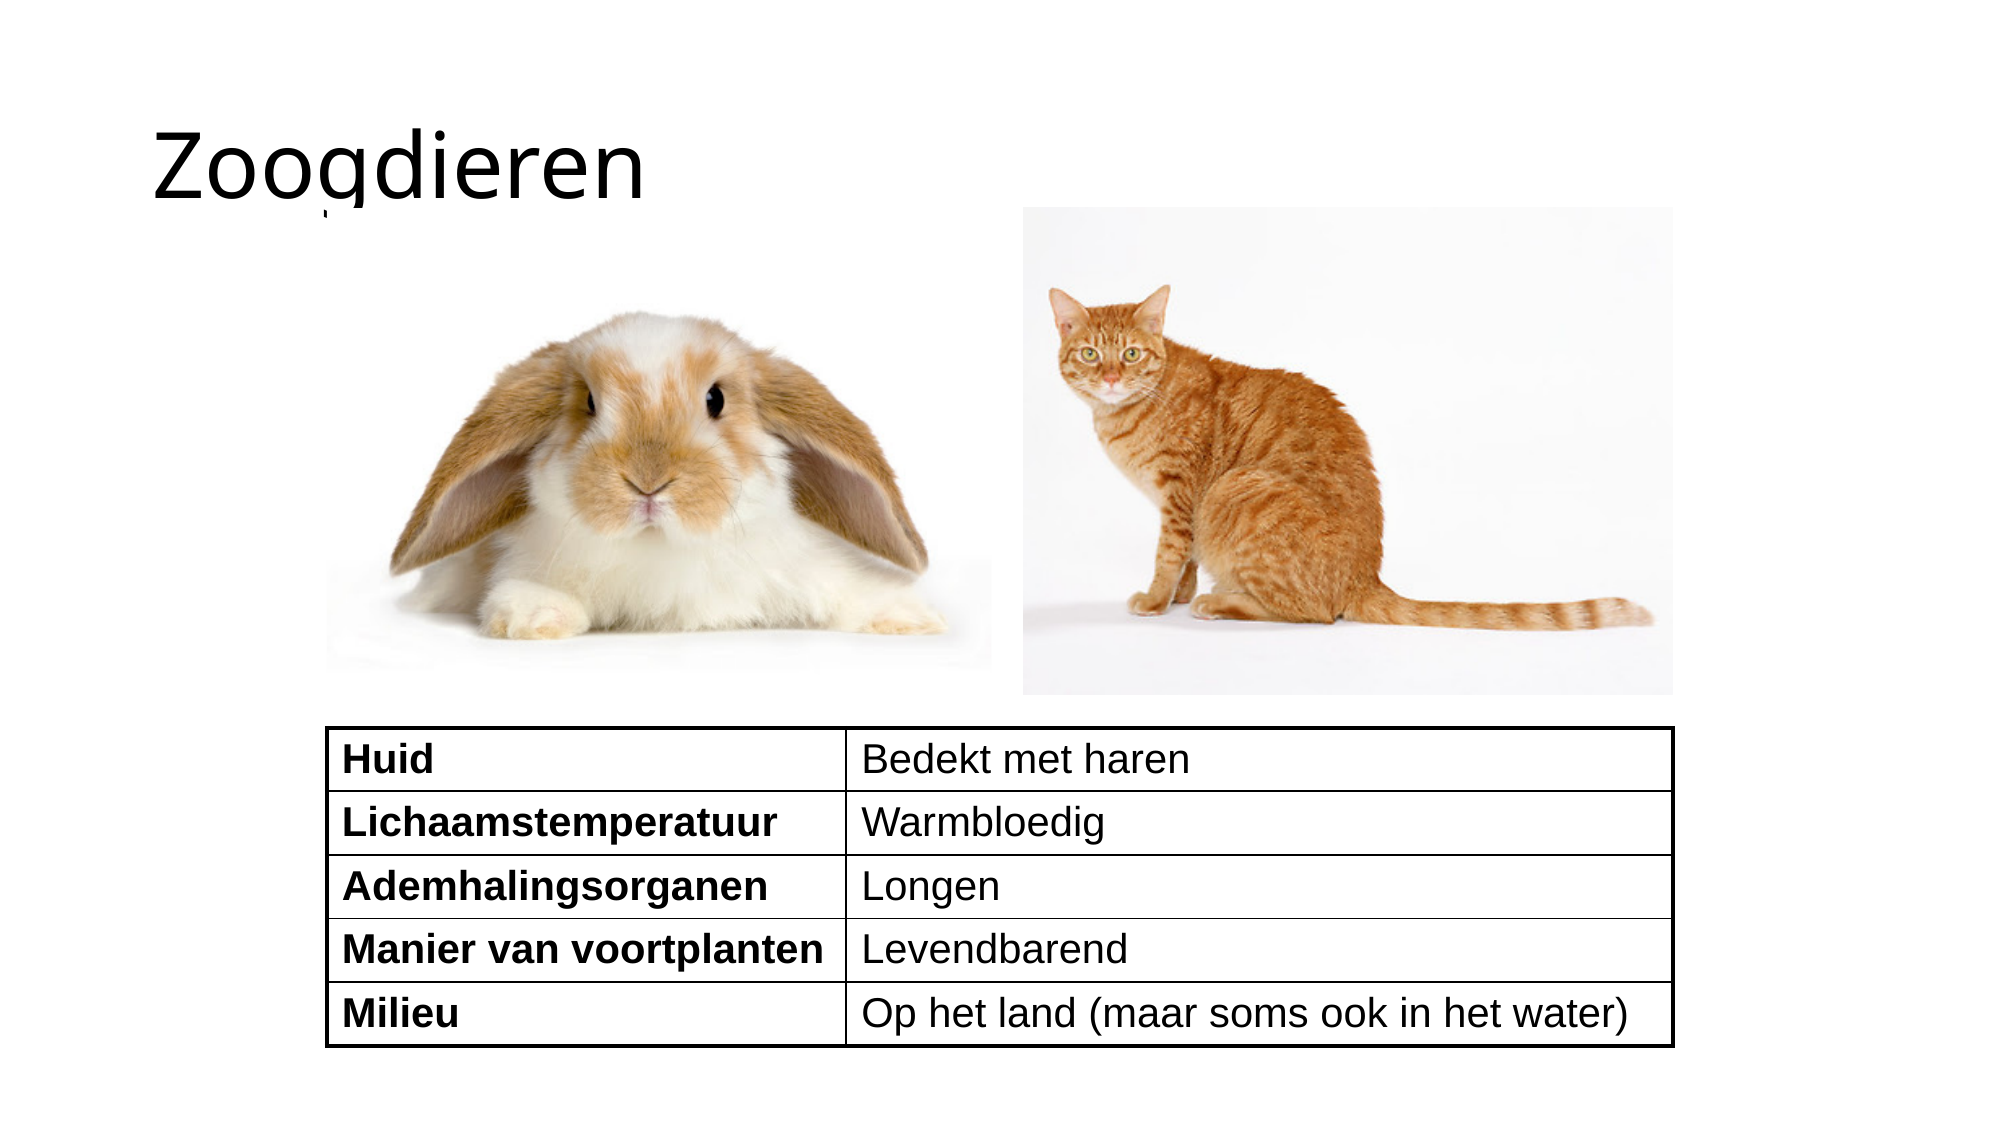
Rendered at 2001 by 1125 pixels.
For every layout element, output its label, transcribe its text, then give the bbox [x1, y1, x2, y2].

title Zoogdieren [137, 59, 1863, 278]
table_cell Warmbloedig [847, 792, 1671, 854]
table_cell Milieu [329, 983, 845, 1044]
picture [326, 207, 992, 695]
table_cell Manier van voortplanten [329, 919, 845, 981]
table_cell Op het land (maar soms ook in het water) [847, 983, 1671, 1044]
table_cell Ademhalingsorganen [329, 856, 845, 918]
table_cell Levendbarend [847, 919, 1671, 981]
table_header Huid [329, 730, 845, 790]
table_cell Lichaamstemperatuur [329, 792, 845, 854]
table_header Bedekt met haren [847, 730, 1671, 790]
picture [1023, 207, 1673, 695]
table_cell Longen [847, 856, 1671, 918]
